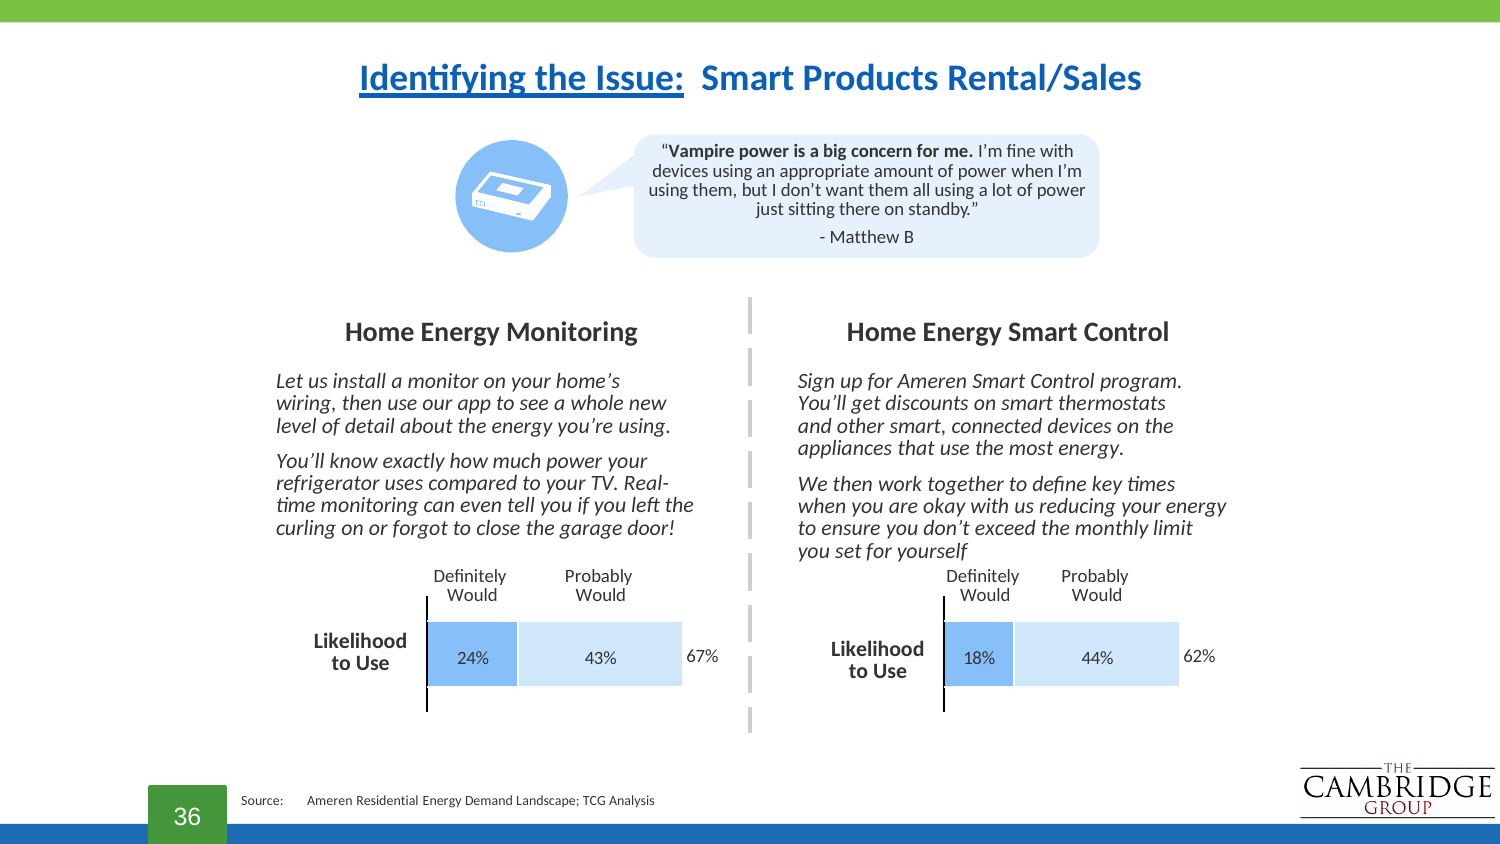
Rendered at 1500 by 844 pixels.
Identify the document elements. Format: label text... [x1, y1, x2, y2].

text_box [944, 622, 1013, 687]
text_box 62% [1181, 643, 1218, 667]
text_box [518, 622, 683, 687]
text_box Source: [239, 791, 286, 809]
text_box [472, 171, 551, 221]
text_box Home Energy Monitoring Let us install a monitor on your home’s wiring, then use our app to see a whole new level of detail about the energy you’re using. You’ll know exactly how much power your refrigerator uses compared to your TV. Real-time monitoring can even tell you if you left the curling on or forgot to close the garage door! [274, 313, 709, 540]
picture [1299, 762, 1496, 819]
title Identifying the Issue: Smart Products Rental/Sales [75, 0, 1425, 147]
text_box Home Energy Smart Control Sign up for Ameren Smart Control program. You’ll get discounts on smart thermostats and other smart, connected devices on the appliances that use the most energy. We then work together to define key times when you are okay with us reducing your energy to ensure you don’t exceed the monthly limit you set for yourself [796, 313, 1229, 563]
text_box Ameren Residential Energy Demand Landscape; TCG Analysis [305, 791, 657, 809]
text_box [455, 140, 568, 253]
text_box 24% [455, 645, 491, 669]
text_box Definitely Would [944, 567, 1022, 606]
text_box [428, 622, 517, 687]
text_box Likelihood to Use [829, 637, 927, 683]
text_box 43% [583, 645, 619, 669]
text_box “Vampire power is a big concern for me. I’m fine with devices using an appropriate amount of power when I’m using them, but I don’t want them all using a lot of power just sitting there on standby.” - Matthew B [646, 142, 1087, 248]
text_box [579, 134, 1100, 259]
text_box Definitely Would [432, 567, 509, 606]
slide_number 36 [150, 787, 225, 844]
text_box [1014, 622, 1180, 687]
text_box Probably Would [1059, 567, 1131, 606]
text_box Probably Would [563, 567, 635, 606]
text_box Likelihood to Use [312, 630, 410, 676]
text_box [496, 183, 524, 196]
text_box 44% [1080, 645, 1116, 669]
text_box 67% [684, 643, 721, 667]
text_box 18% [961, 645, 997, 669]
